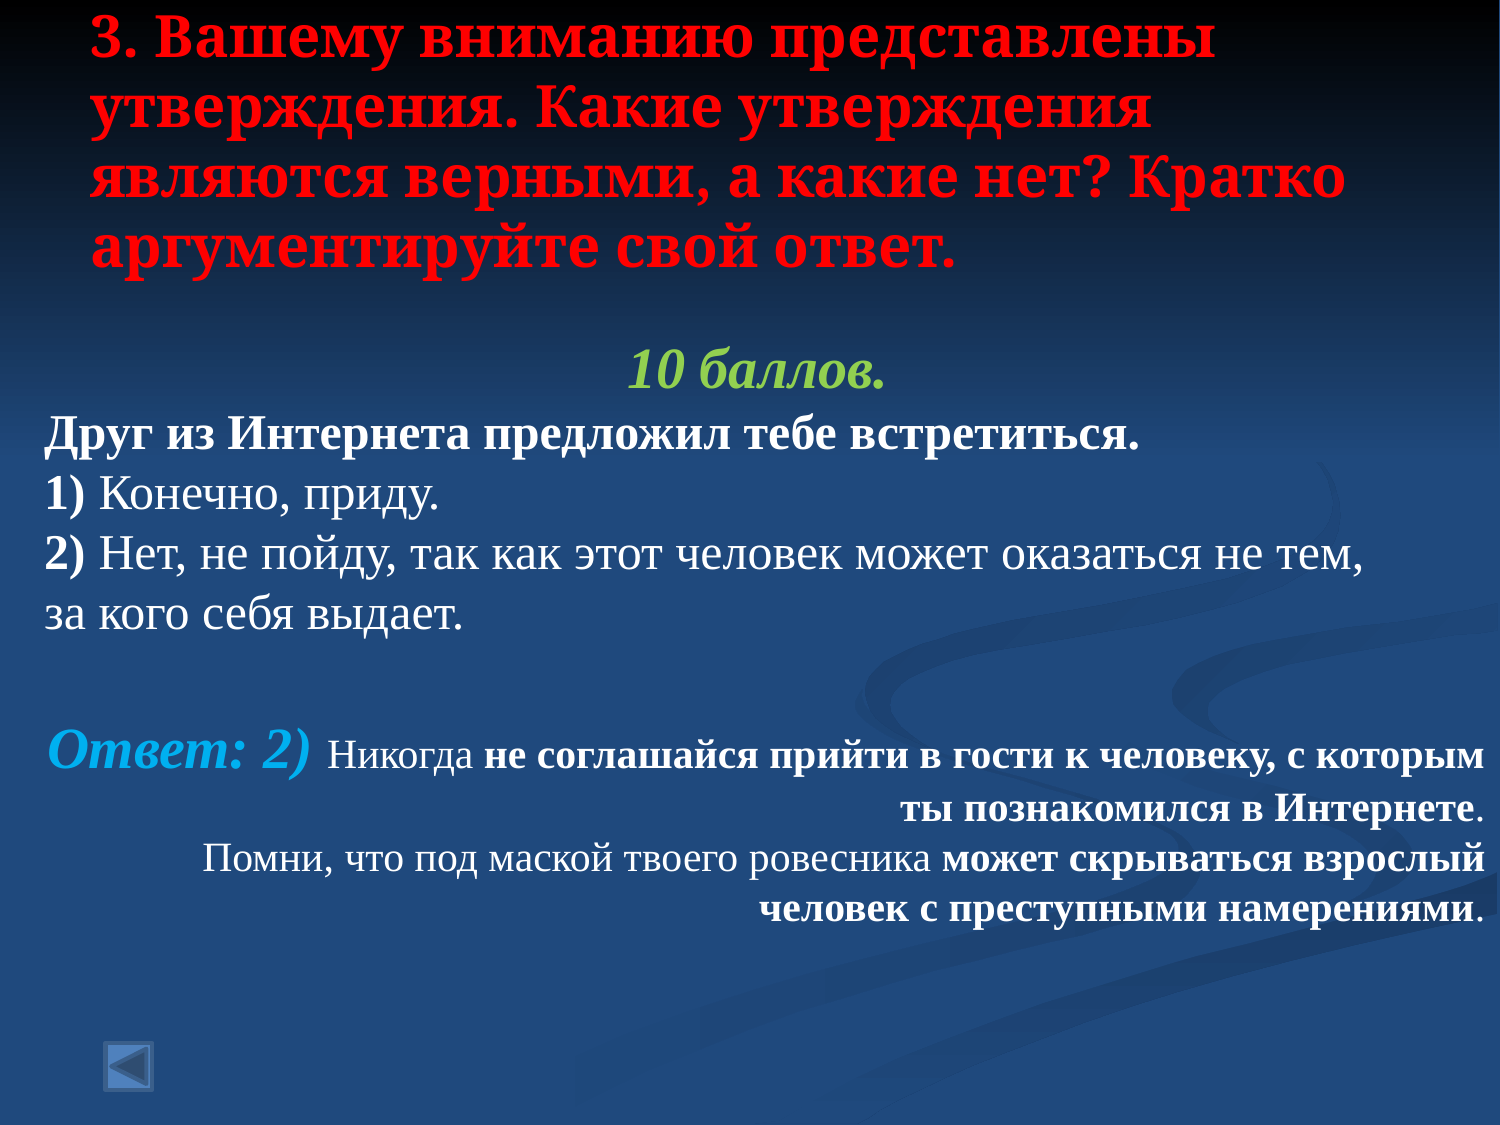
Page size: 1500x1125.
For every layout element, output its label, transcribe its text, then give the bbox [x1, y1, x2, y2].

text_box 10 баллов. Друг из Интернета предложил тебе встретиться. 1) Конечно, приду. 2) Нет, не пойду, так как этот человек может оказаться не тем, за кого себя выдает. Ответ: 2) Никогда не соглашайся прийти в гости к человеку, с которым ты познакомился в Интернете. Помни, что под маской твоего ровесника может скрываться взрослый человек с преступными намерениями. [29, 187, 1500, 1088]
text_box [103, 1041, 154, 1092]
title 3. Вашему вниманию представлены утверждения. Какие утверждения являются верными, а какие нет? Кратко аргументируйте свой ответ. [74, 44, 1426, 187]
